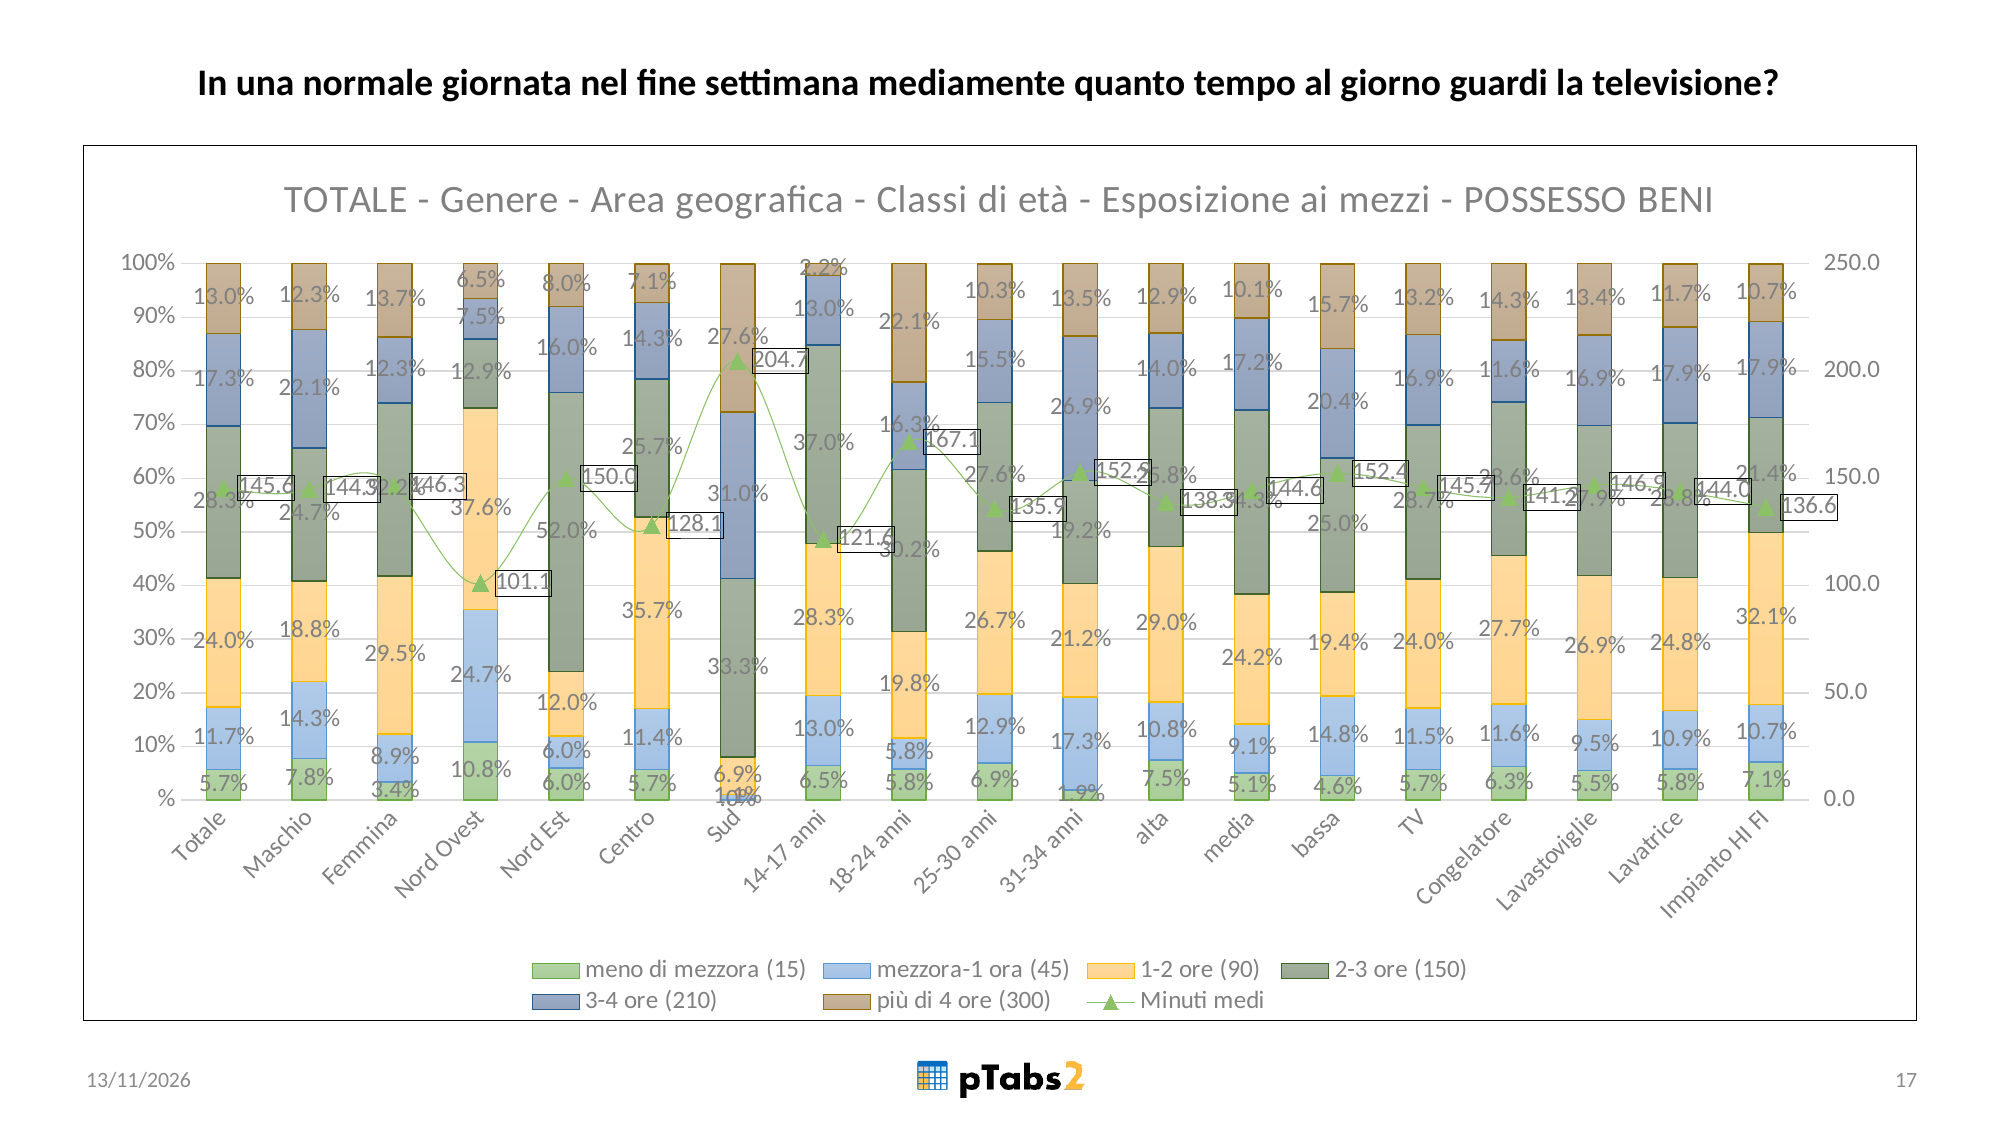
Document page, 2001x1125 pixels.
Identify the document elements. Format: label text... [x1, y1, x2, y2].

slide_number 17 [1482, 1055, 1933, 1103]
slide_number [70, 1055, 512, 1103]
chart [83, 145, 1917, 1021]
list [913, 1058, 1087, 1100]
title In una normale giornata nel fine settimana mediamente quanto tempo al giorno guardi la televisione? [104, 52, 1875, 115]
